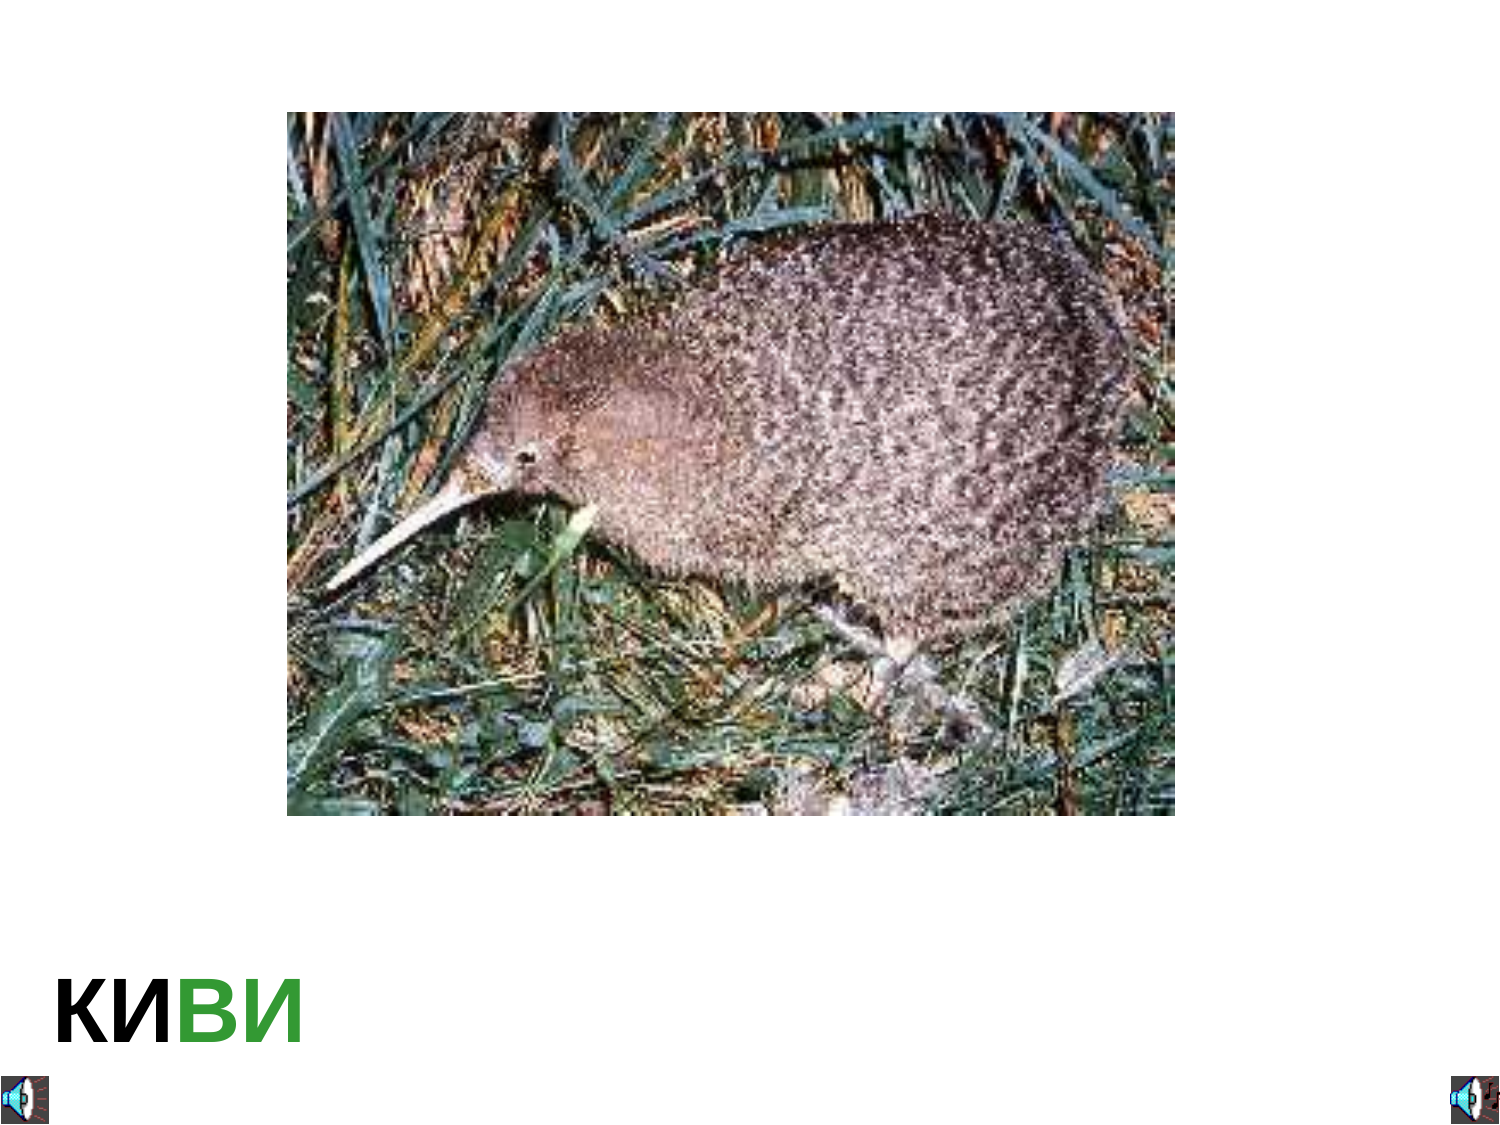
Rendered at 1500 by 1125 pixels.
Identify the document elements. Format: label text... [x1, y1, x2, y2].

picture [287, 112, 1176, 816]
picture [0, 1074, 51, 1125]
picture [1449, 1074, 1500, 1125]
title КИВИ [37, 912, 1313, 1101]
